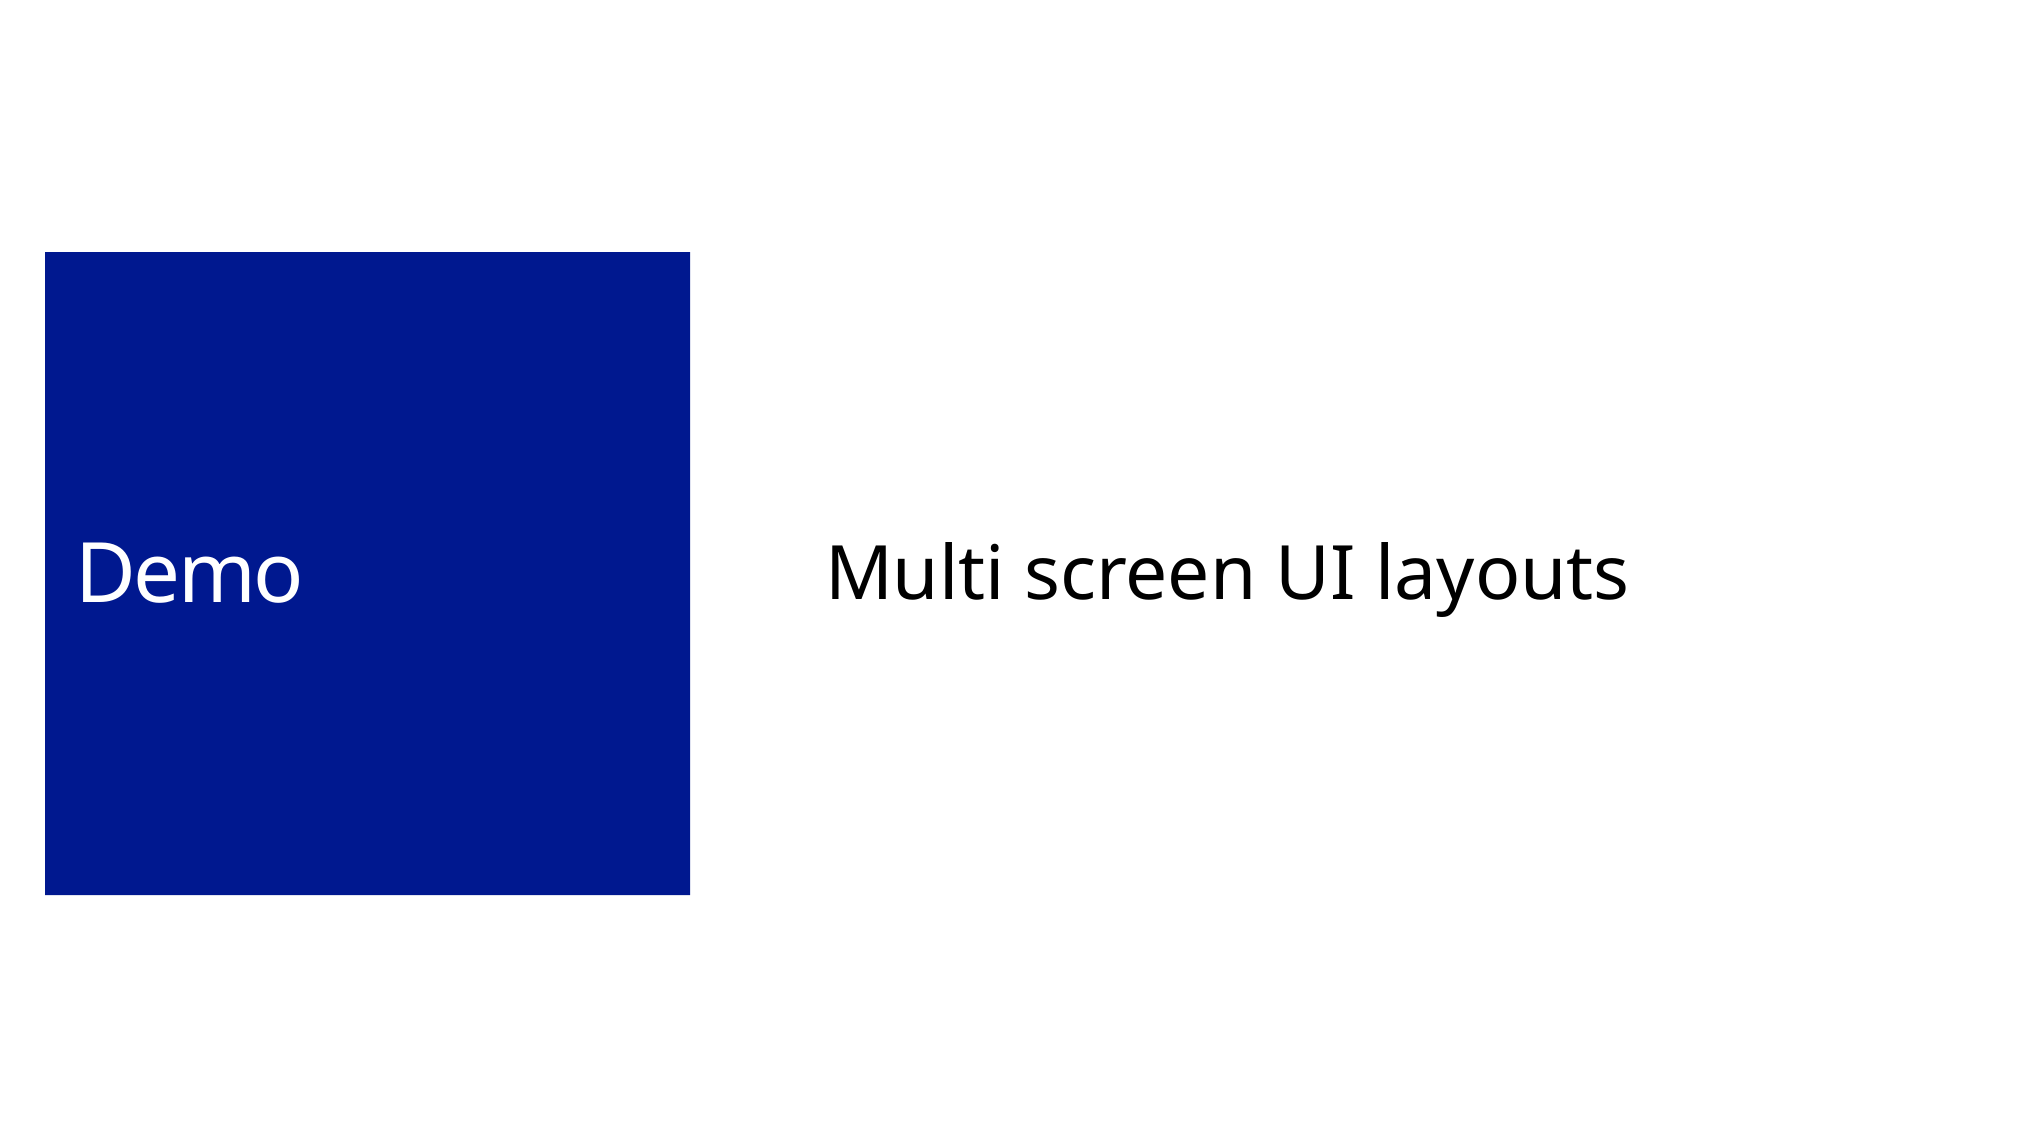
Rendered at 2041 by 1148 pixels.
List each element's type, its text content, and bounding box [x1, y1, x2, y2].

list Multi screen UI layouts [795, 498, 1996, 649]
title Demo [45, 252, 691, 896]
